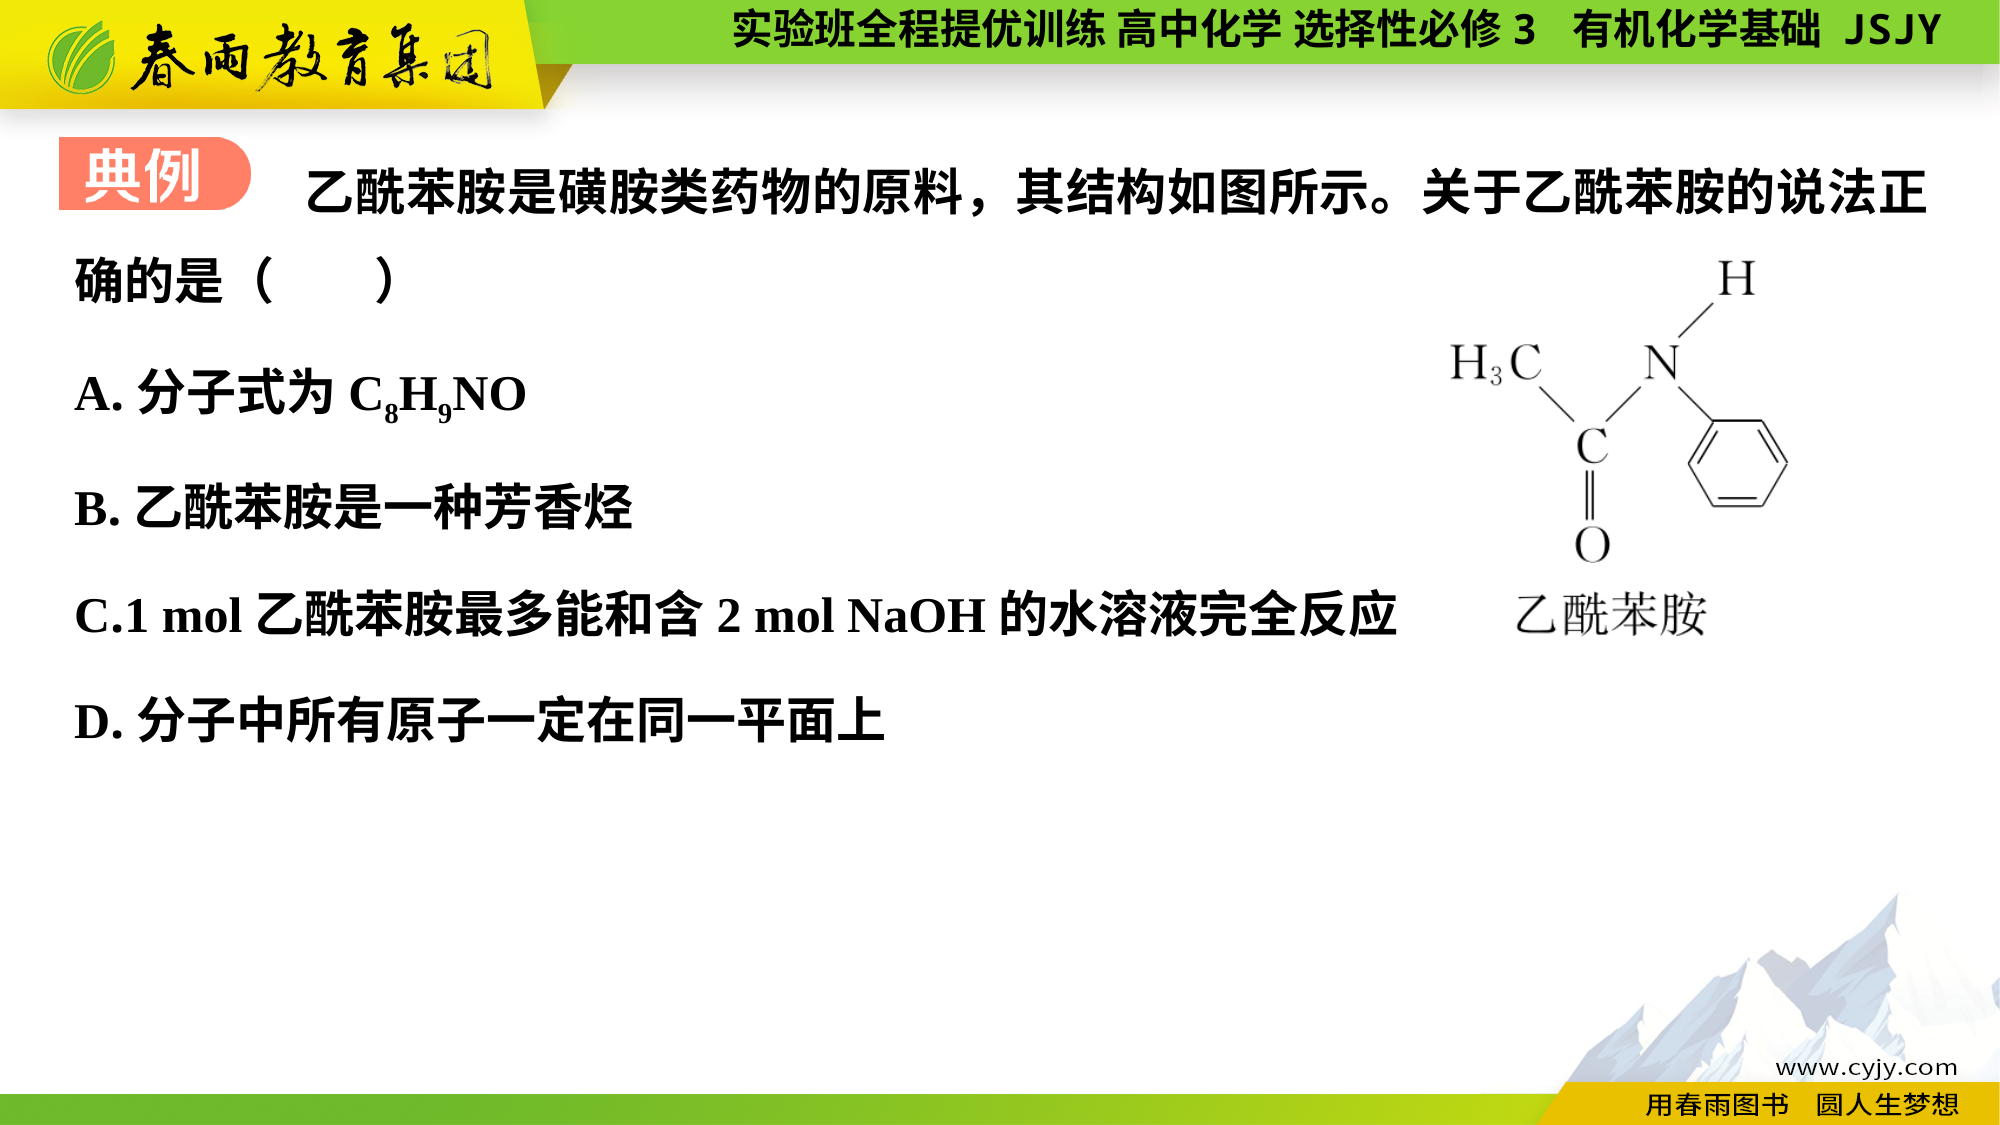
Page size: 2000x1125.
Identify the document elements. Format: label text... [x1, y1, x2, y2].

picture [0, 0, 2000, 1125]
list 乙酰苯胺是磺胺类药物的原料，其结构如图所示。关于乙酰苯胺的说法正确的是（ ） A.分子式为C8H9NO B.乙酰苯胺是一种芳香烃 C.1 mol乙酰苯胺最多能和含2 mol NaOH的水溶液完全反应 D.分子中所有原子一定在同一平面上 [59, 122, 1944, 751]
